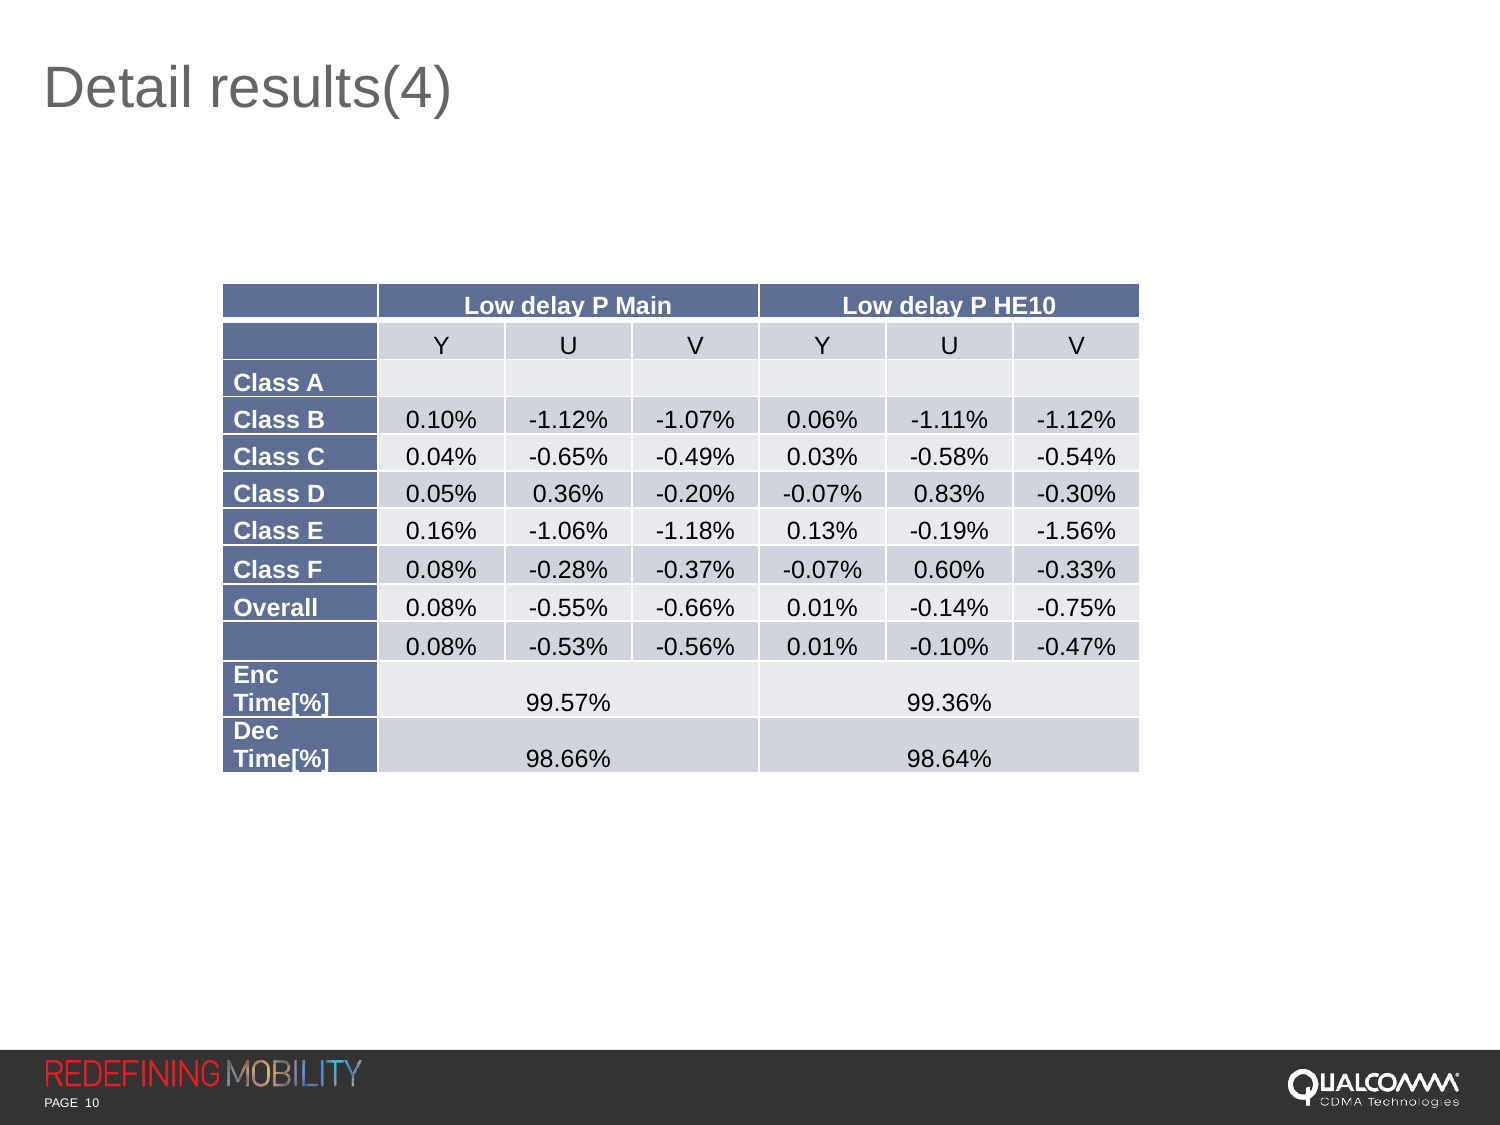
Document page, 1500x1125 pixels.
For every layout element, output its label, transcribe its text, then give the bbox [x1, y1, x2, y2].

table_cell Class D [223, 472, 377, 507]
table_cell 0.01% [760, 585, 885, 620]
table_cell 0.36% [506, 472, 631, 507]
table_cell [379, 360, 504, 396]
table_cell -0.55% [506, 585, 631, 620]
table_header [223, 284, 377, 317]
table_cell 0.06% [760, 397, 885, 433]
table_header Low delay P HE10 [760, 284, 1139, 317]
table_cell Y [379, 323, 504, 359]
table_cell 99.36% [760, 662, 1139, 716]
table_cell -0.54% [1014, 435, 1139, 470]
table_cell V [1014, 323, 1139, 359]
table_cell -0.14% [887, 585, 1012, 620]
table_cell -1.18% [633, 509, 758, 544]
table_cell -1.12% [506, 397, 631, 433]
table_cell -0.33% [1014, 546, 1139, 583]
table_cell 0.03% [760, 435, 885, 470]
table_cell -1.11% [887, 397, 1012, 433]
table_cell 0.60% [887, 546, 1012, 583]
table_cell -0.53% [506, 622, 631, 660]
table_cell -0.65% [506, 435, 631, 470]
table_cell Dec Time[%] [223, 718, 377, 772]
table_cell -0.19% [887, 509, 1012, 544]
table_cell 98.66% [379, 718, 758, 772]
table_cell -1.12% [1014, 397, 1139, 433]
table_cell -0.37% [633, 546, 758, 583]
table_cell -0.07% [760, 472, 885, 507]
table_cell Class E [223, 509, 377, 544]
table_cell -0.58% [887, 435, 1012, 470]
table_cell Enc Time[%] [223, 662, 377, 716]
table_cell [223, 622, 377, 660]
table_cell 0.08% [379, 546, 504, 583]
table_cell -1.56% [1014, 509, 1139, 544]
table_cell 0.01% [760, 622, 885, 660]
title Detail results(4) [28, 44, 1462, 138]
picture [30, 1048, 372, 1099]
table_cell -1.06% [506, 509, 631, 544]
table_cell -0.56% [633, 622, 758, 660]
table_cell V [633, 323, 758, 359]
table_cell 0.08% [379, 622, 504, 660]
table_cell [760, 360, 885, 396]
table_cell Class B [223, 397, 377, 433]
table_cell -0.75% [1014, 585, 1139, 620]
table_cell 0.05% [379, 472, 504, 507]
picture [1278, 1058, 1478, 1114]
table_cell 0.10% [379, 397, 504, 433]
table_cell 0.16% [379, 509, 504, 544]
table_cell U [887, 323, 1012, 359]
table_cell [223, 323, 377, 359]
table_cell Class C [223, 435, 377, 470]
table_cell Y [760, 323, 885, 359]
table_cell 0.13% [760, 509, 885, 544]
table_cell Class F [223, 546, 377, 583]
table_cell -1.07% [633, 397, 758, 433]
table_cell [506, 360, 631, 396]
table_header Low delay P Main [379, 284, 758, 317]
table_cell U [506, 323, 631, 359]
table_cell [633, 360, 758, 396]
table_cell 0.08% [379, 585, 504, 620]
table_cell [1014, 360, 1139, 396]
table_cell -0.10% [887, 622, 1012, 660]
table_cell -0.28% [506, 546, 631, 583]
table_cell -0.20% [633, 472, 758, 507]
table_cell -0.66% [633, 585, 758, 620]
table_cell 0.83% [887, 472, 1012, 507]
table_cell Overall [223, 585, 377, 620]
table_cell -0.30% [1014, 472, 1139, 507]
table_cell 99.57% [379, 662, 758, 716]
table_cell Class A [223, 360, 377, 396]
table_cell [887, 360, 1012, 396]
table_cell -0.47% [1014, 622, 1139, 660]
table_cell -0.07% [760, 546, 885, 583]
table_cell 98.64% [760, 718, 1139, 772]
table_cell -0.49% [633, 435, 758, 470]
table_cell 0.04% [379, 435, 504, 470]
